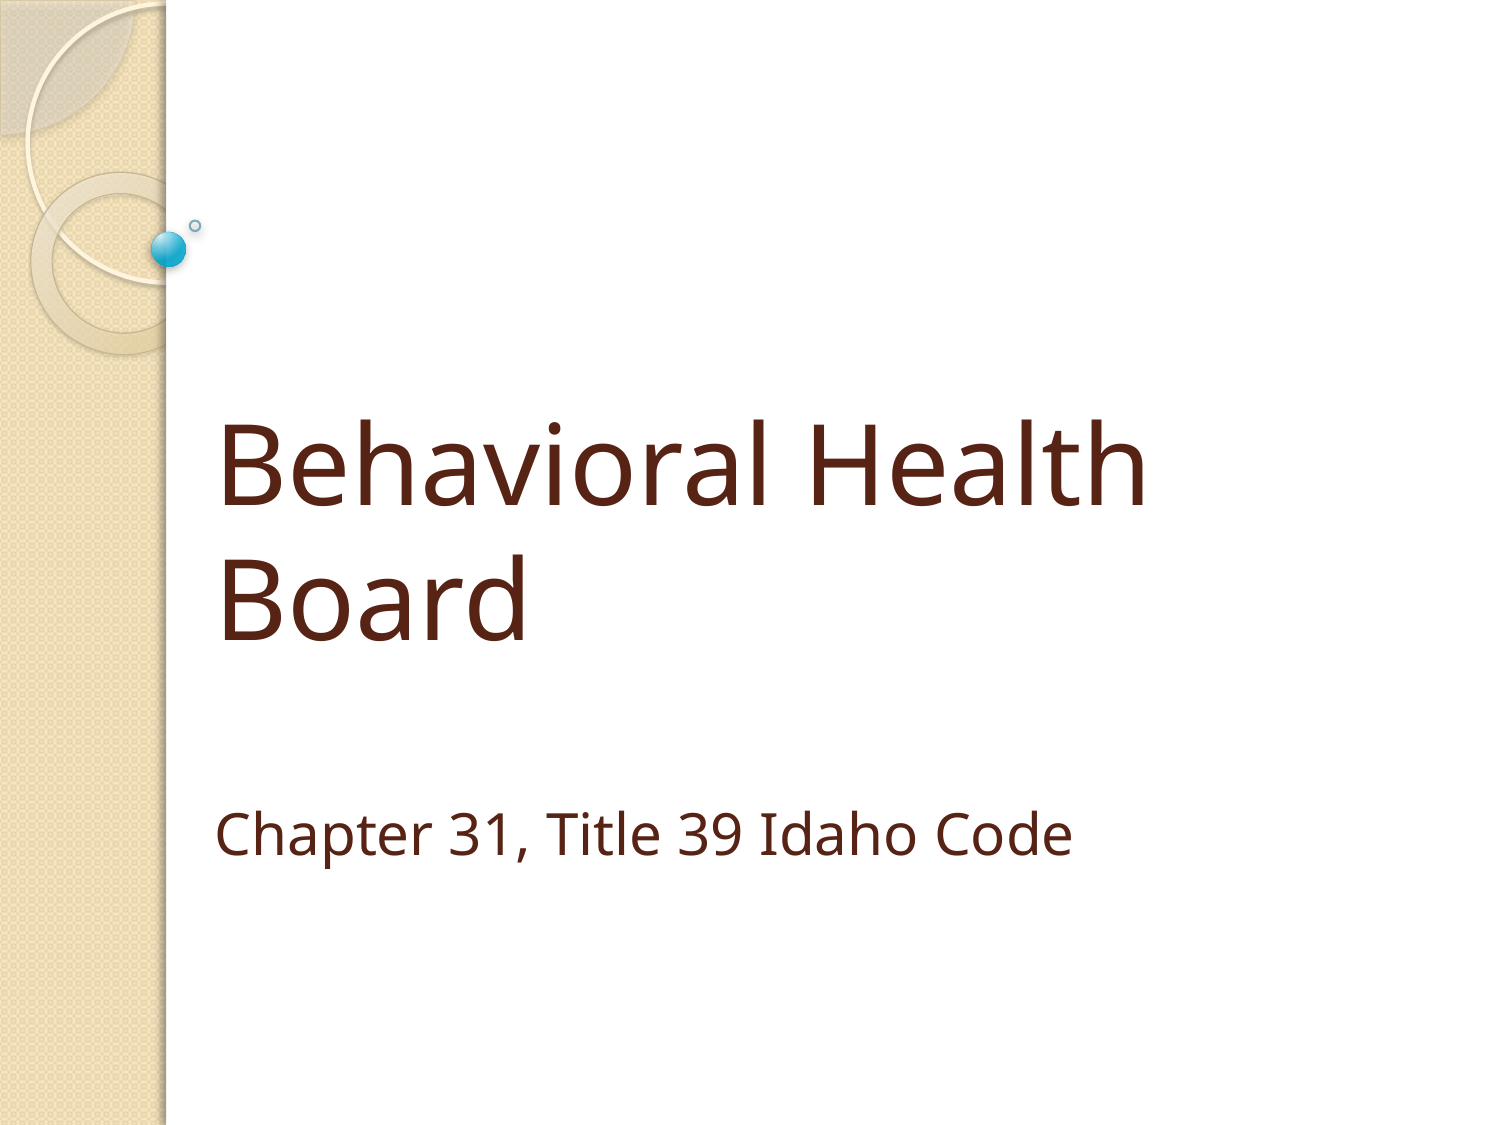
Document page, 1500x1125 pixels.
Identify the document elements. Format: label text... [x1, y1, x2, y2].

title Behavioral Health Board Chapter 31, Title 39 Idaho Code [200, 249, 1368, 875]
